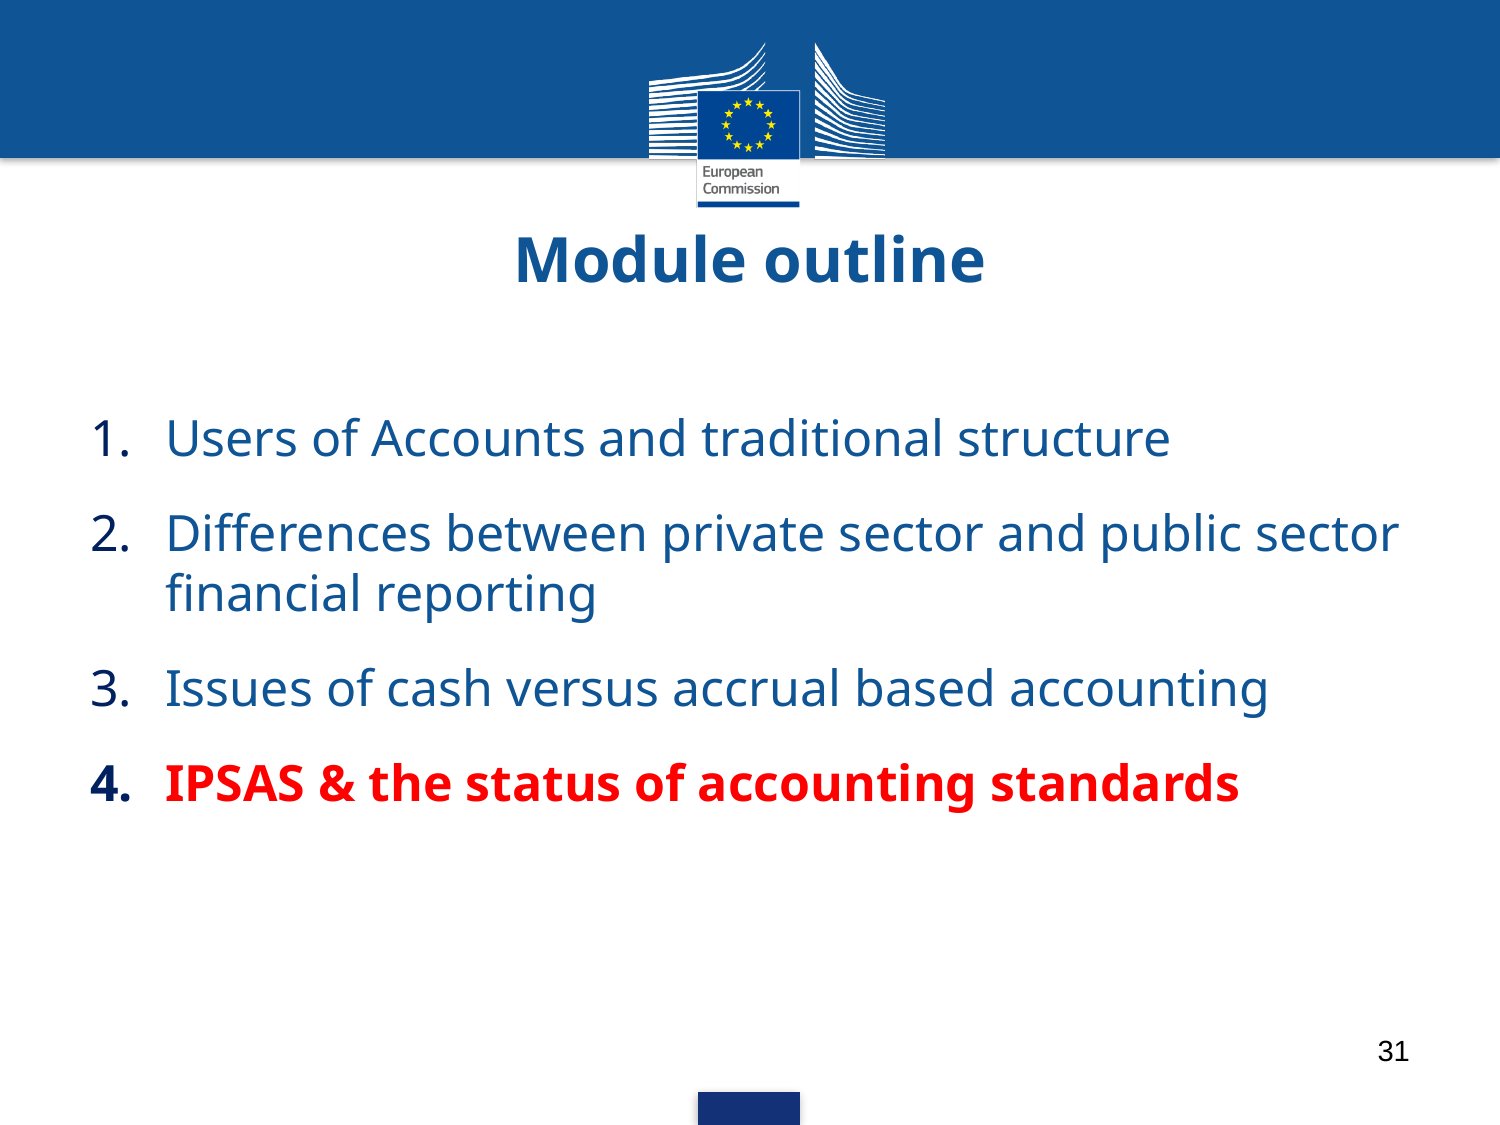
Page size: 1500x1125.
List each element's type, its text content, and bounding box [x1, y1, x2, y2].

picture [649, 42, 885, 163]
list Users of Accounts and traditional structure Differences between private sector and public sector financial reporting Issues of cash versus accrual based accounting IPSAS & the status of accounting standards [75, 399, 1425, 870]
slide_number 31 [1074, 1024, 1426, 1103]
title Module outline [0, 163, 1500, 352]
